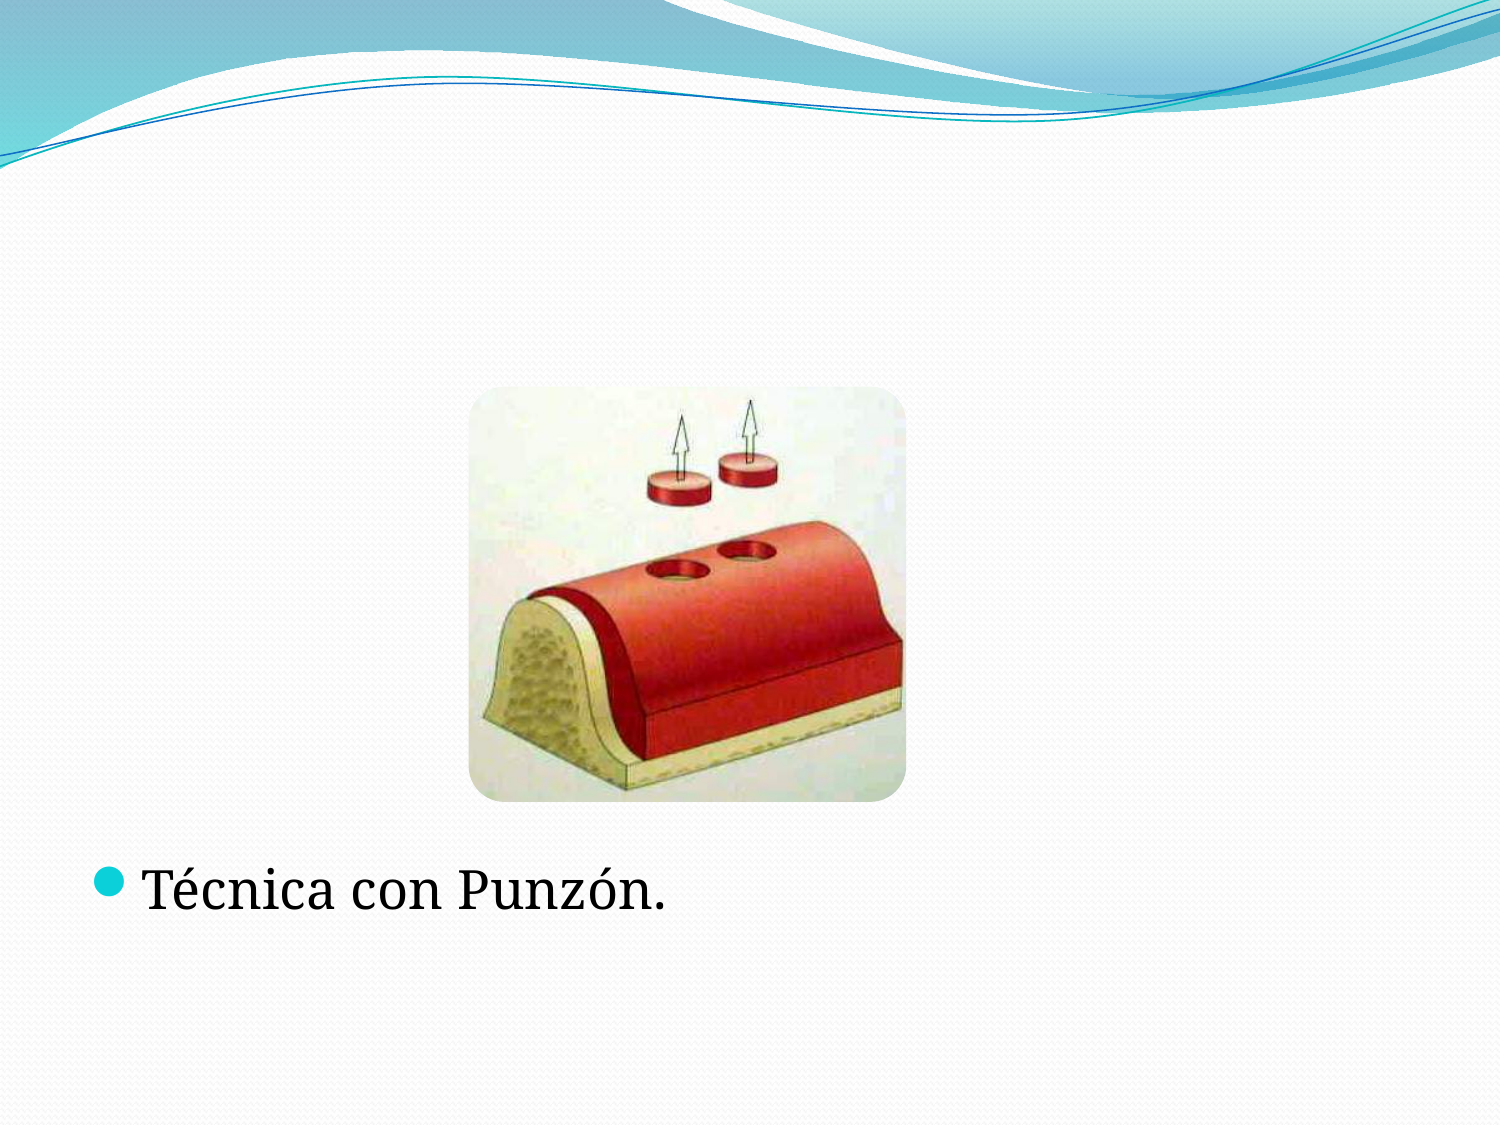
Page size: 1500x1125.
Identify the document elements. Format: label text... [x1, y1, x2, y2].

list Técnica con Punzón. [75, 317, 1425, 1038]
picture [468, 386, 907, 803]
